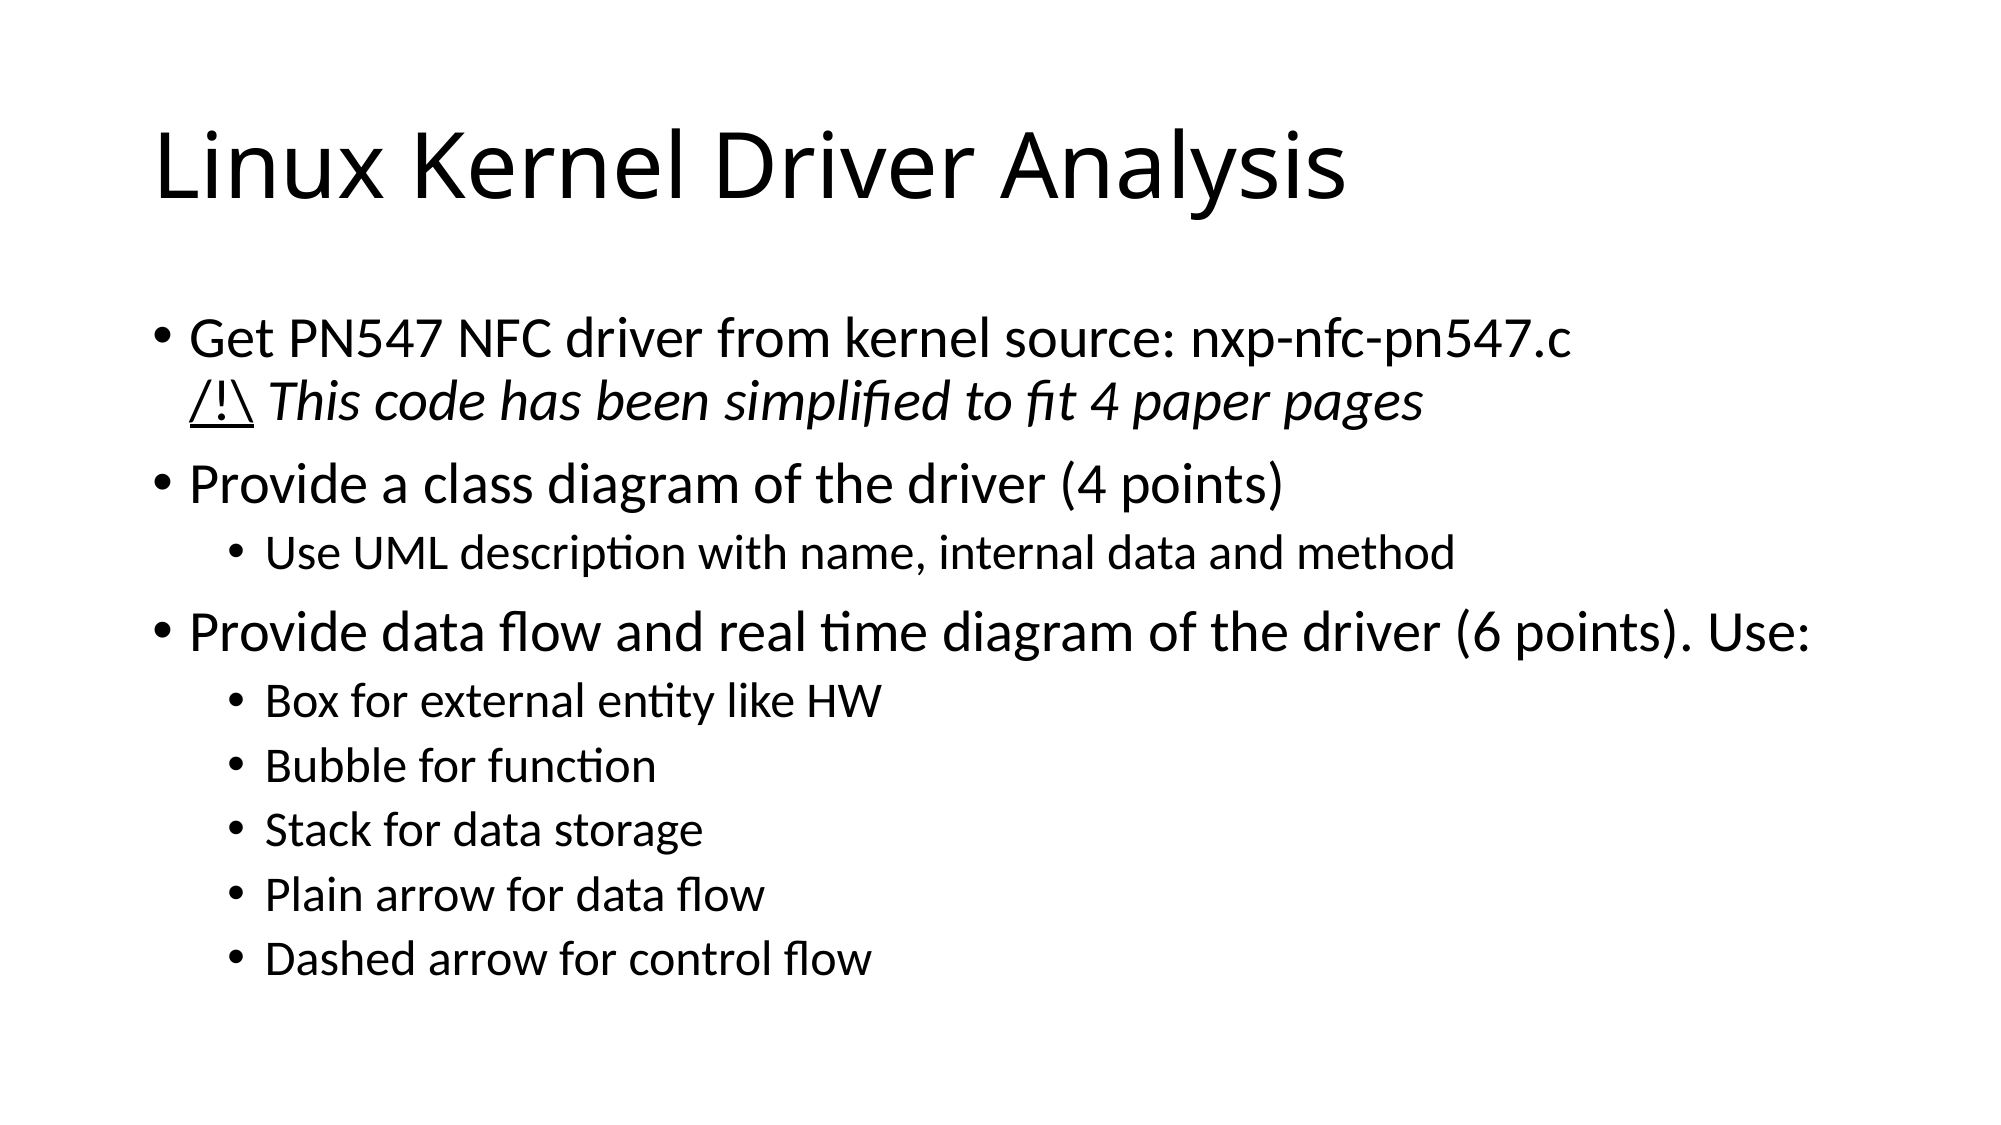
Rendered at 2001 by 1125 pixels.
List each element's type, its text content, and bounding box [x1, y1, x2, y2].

title Linux Kernel Driver Analysis [137, 59, 1863, 278]
list Get PN547 NFC driver from kernel source: nxp-nfc-pn547.c /!\ This code has been simplified to fit 4 paper pages Provide a class diagram of the driver (4 points) Use UML description with name, internal data and method Provide data flow and real time diagram of the driver (6 points). Use: Box for external entity like HW Bubble for function Stack for data storage Plain arrow for data flow Dashed arrow for control flow [137, 299, 1863, 1014]
